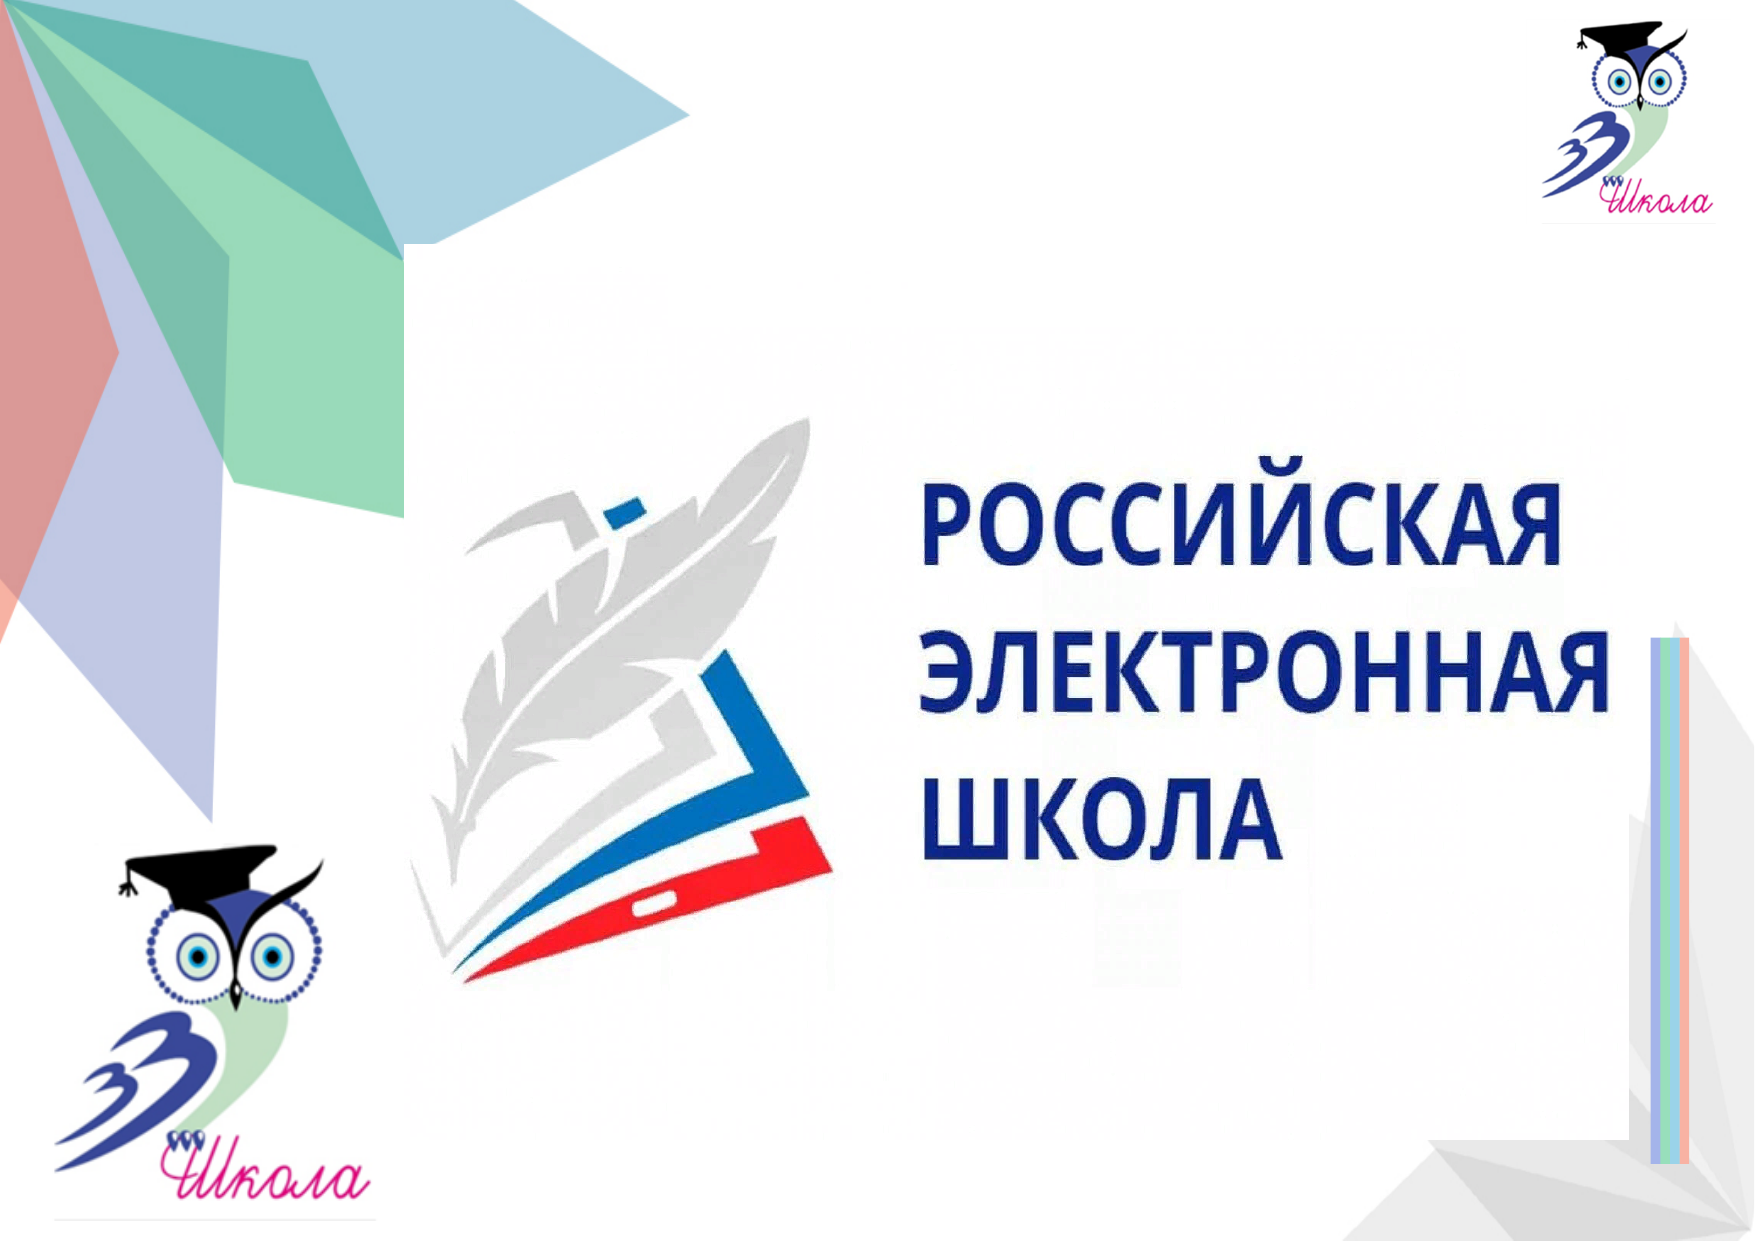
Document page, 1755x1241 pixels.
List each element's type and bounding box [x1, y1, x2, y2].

text_box [62, 99, 1521, 209]
text_box [1650, 637, 1690, 1165]
picture [0, 0, 1755, 1241]
